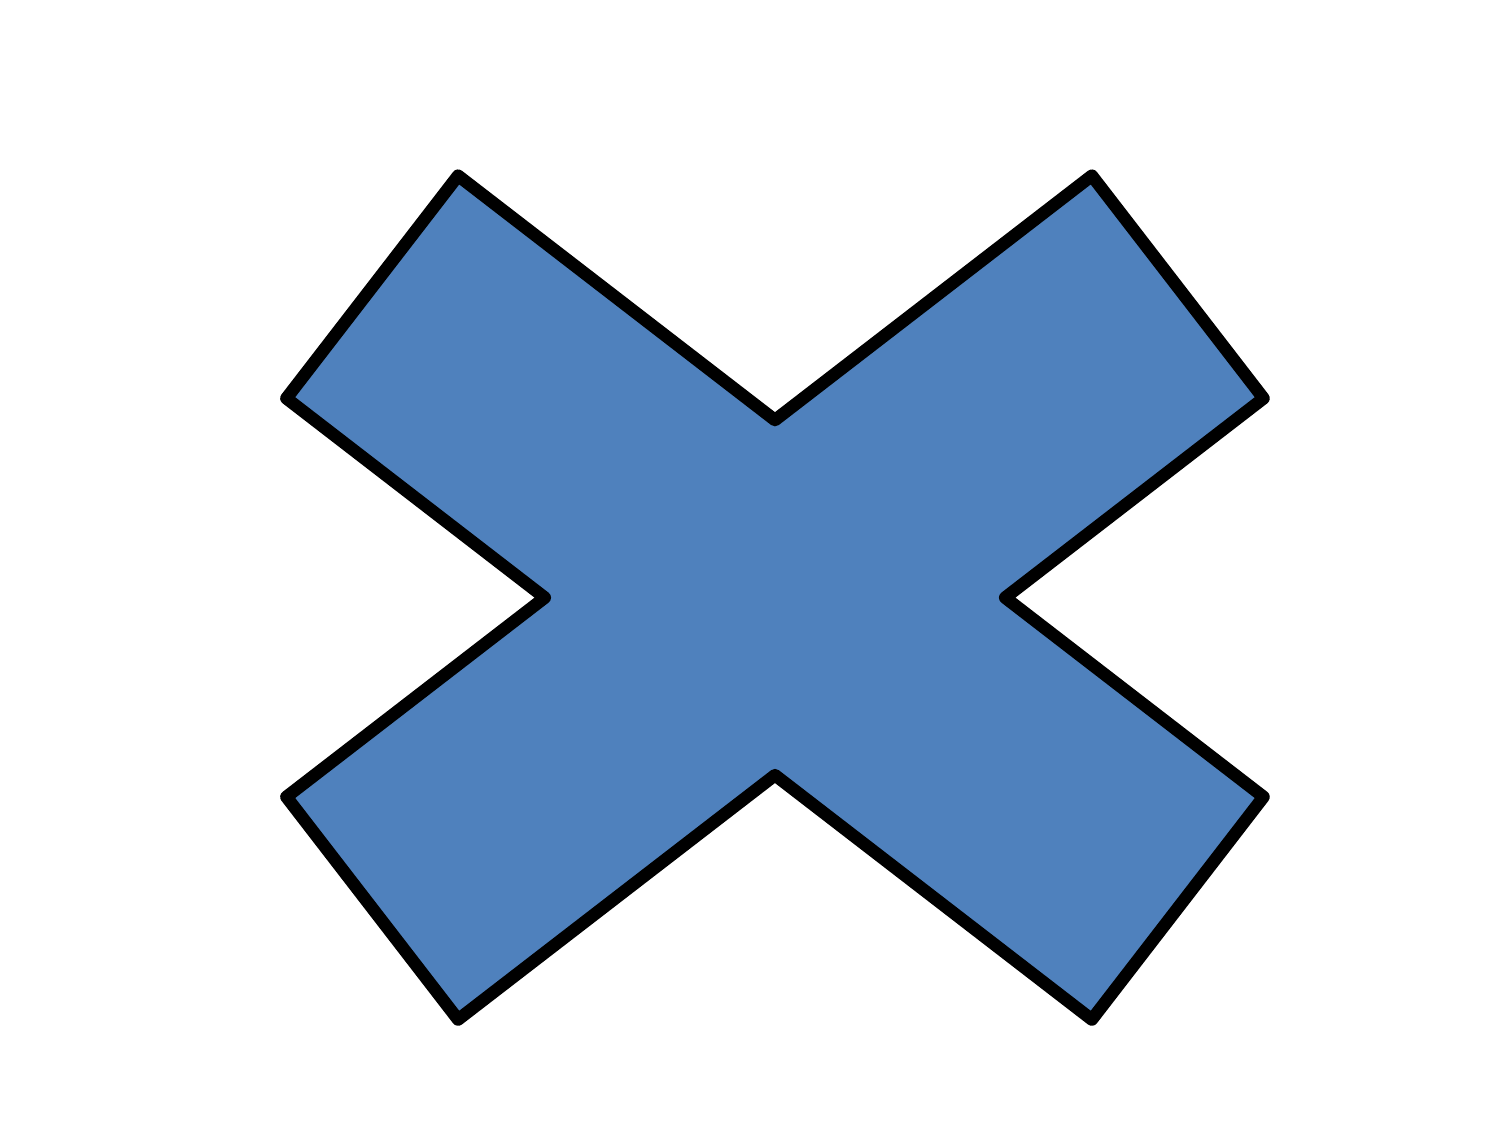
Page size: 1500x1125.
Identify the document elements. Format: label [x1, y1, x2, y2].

text_box [284, 173, 1266, 1022]
